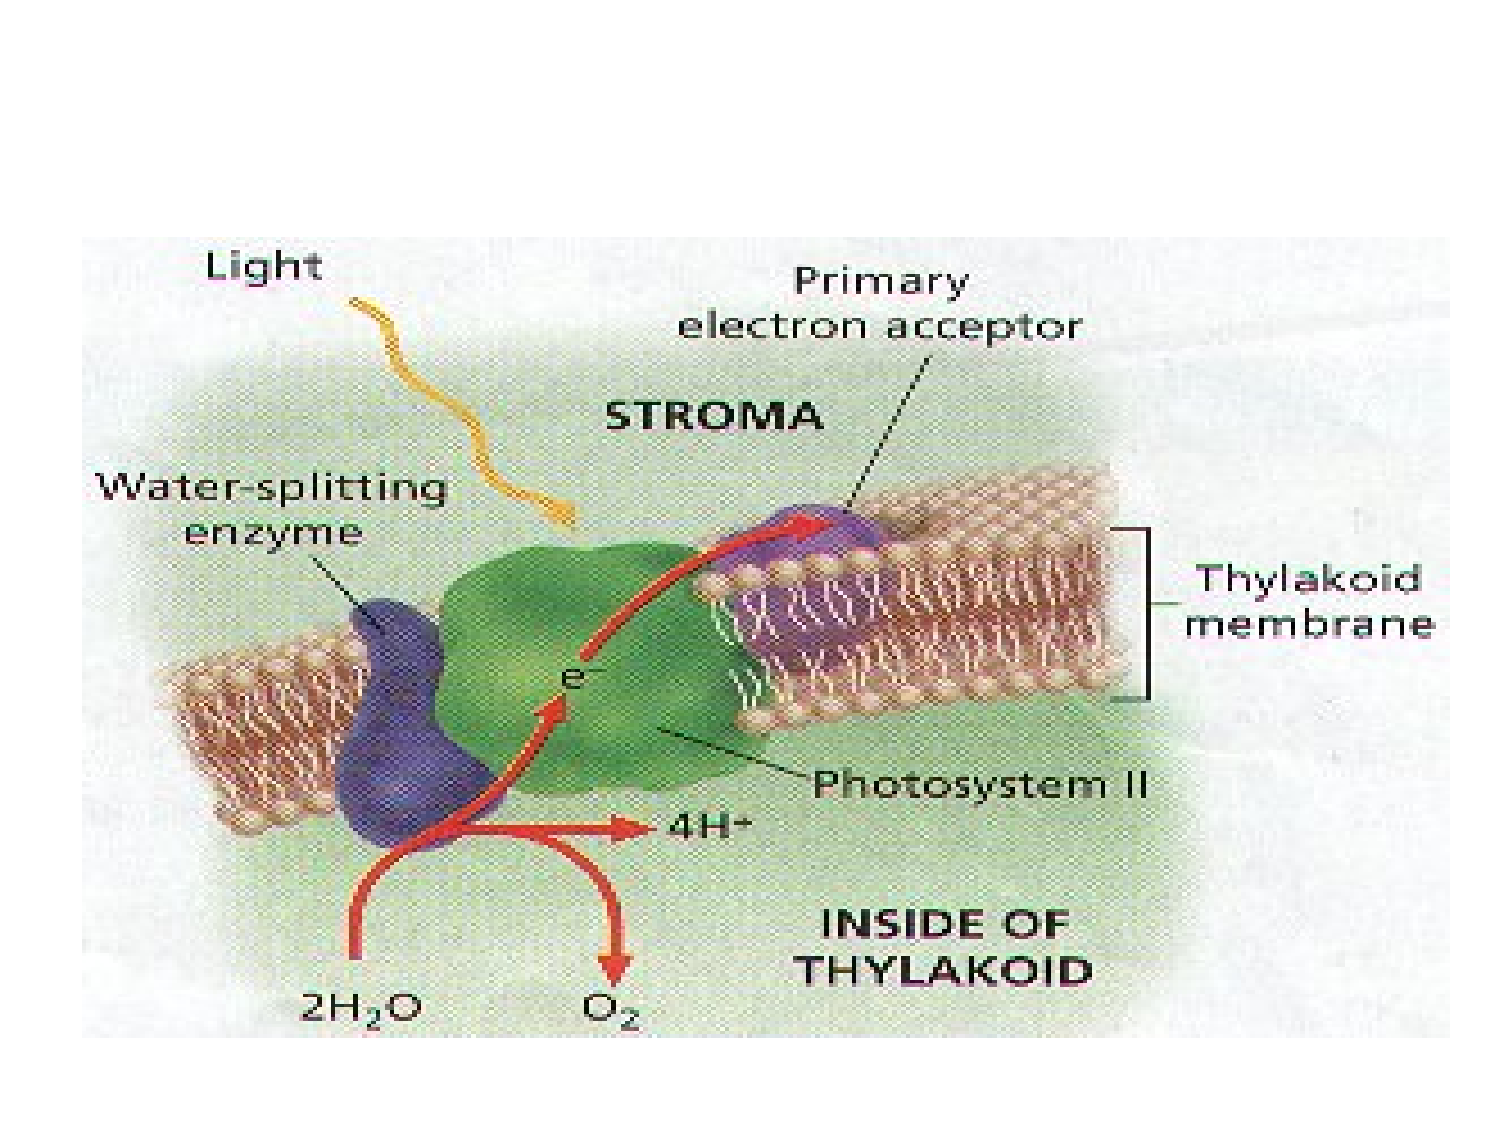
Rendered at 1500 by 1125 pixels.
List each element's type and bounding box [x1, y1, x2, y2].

list [81, 237, 1451, 1038]
